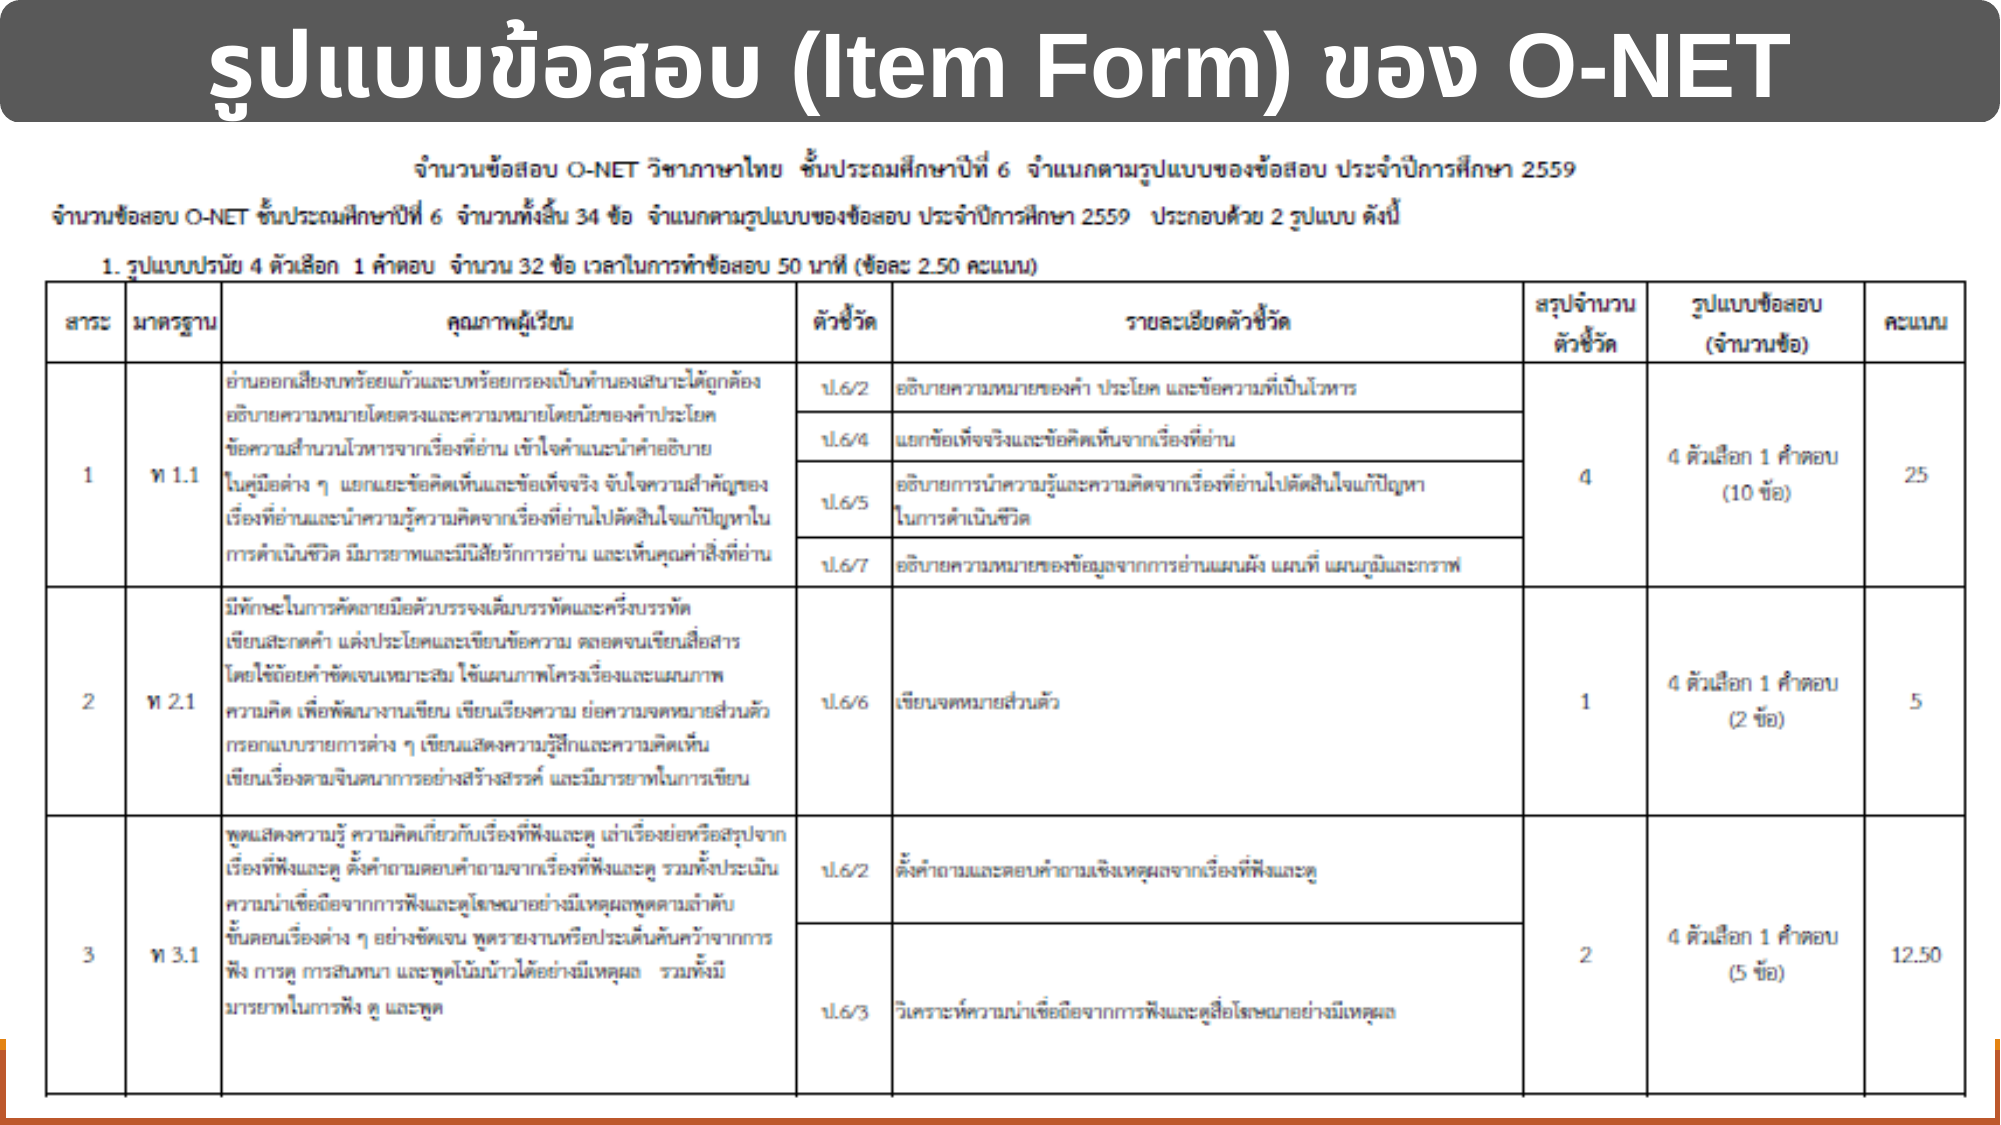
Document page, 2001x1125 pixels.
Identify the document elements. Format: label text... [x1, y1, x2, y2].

picture [6, 122, 1995, 1118]
text_box รูปแบบข้อสอบ (Item Form) ของ O-NET [0, 0, 2000, 121]
